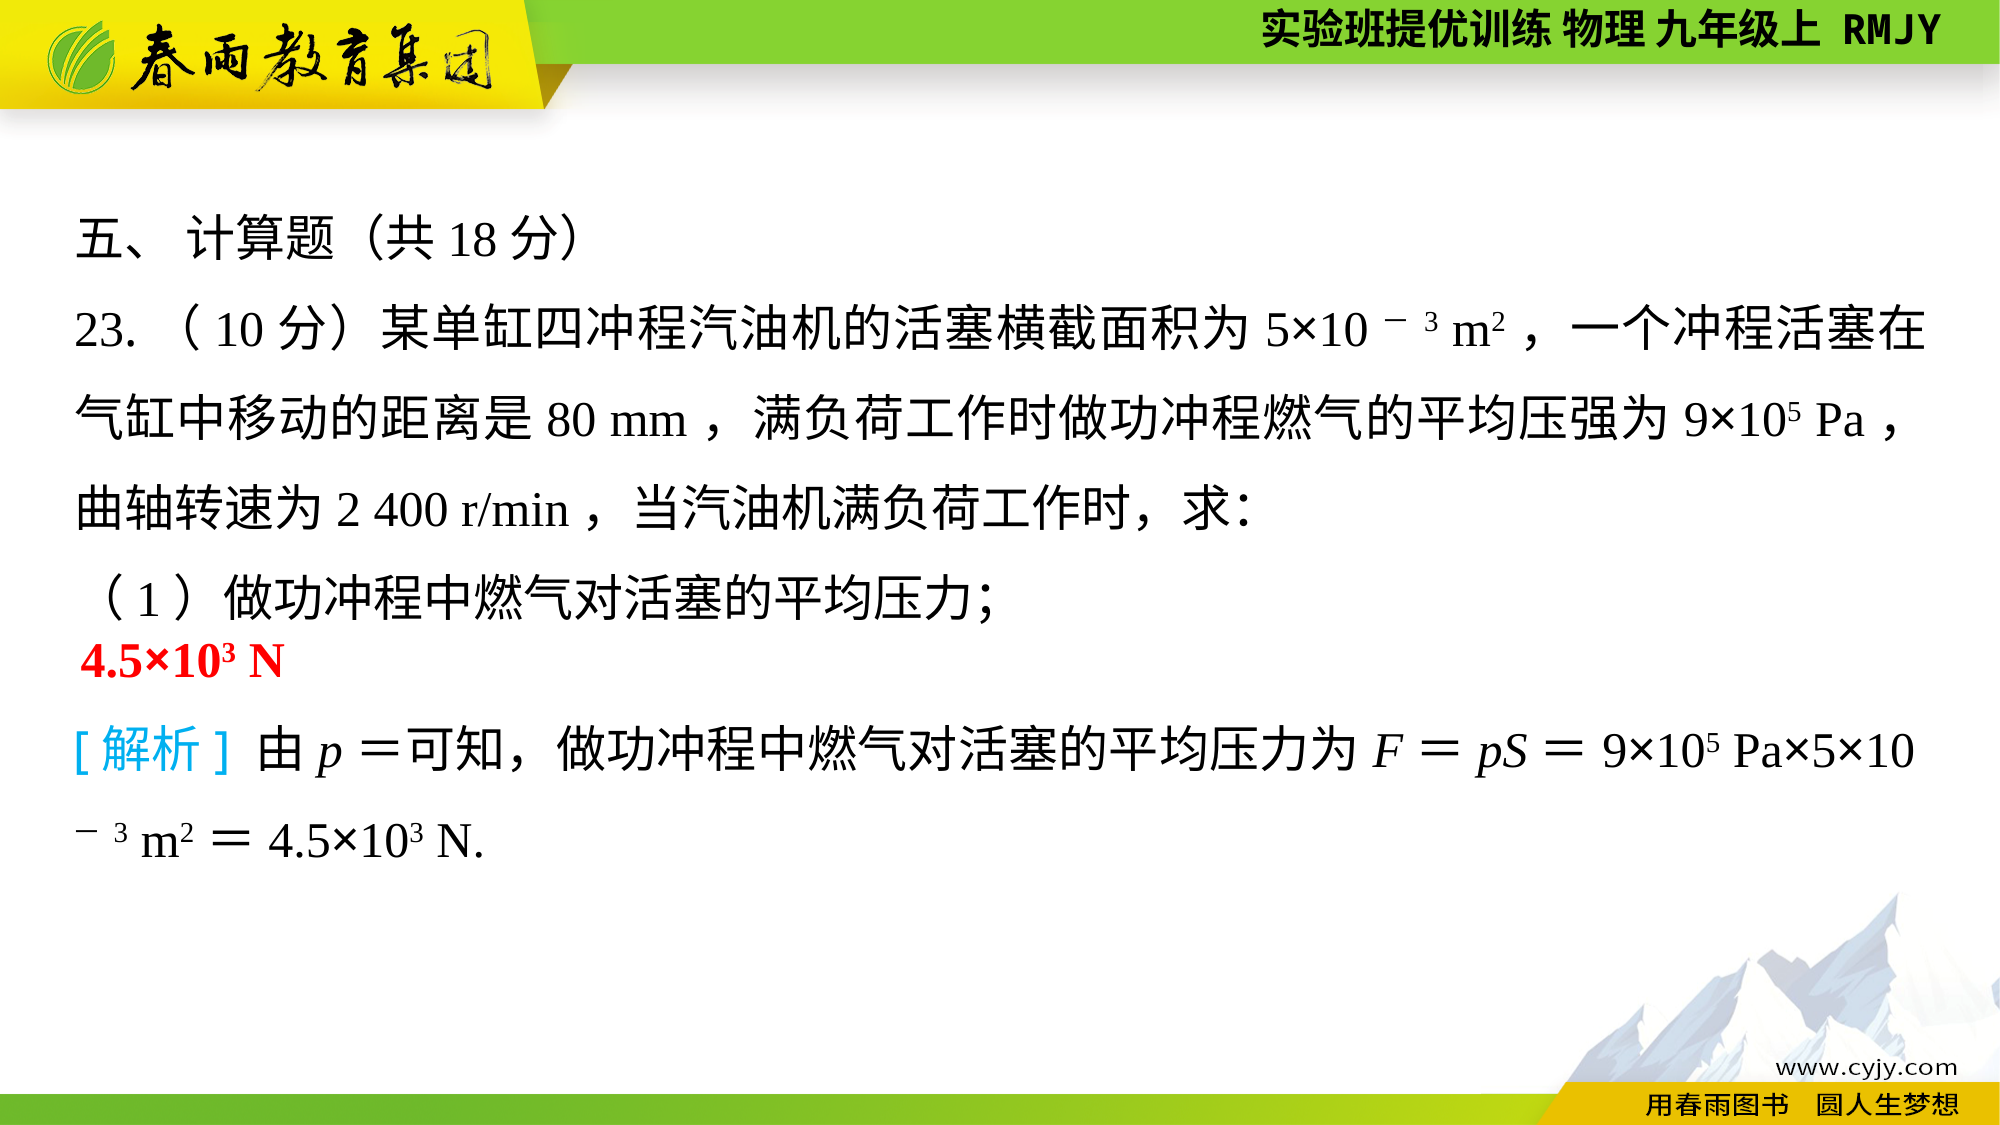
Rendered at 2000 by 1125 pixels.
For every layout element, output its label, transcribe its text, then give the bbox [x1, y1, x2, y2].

picture [0, 0, 2000, 1125]
text_box 4.5×103 N [65, 620, 362, 696]
list 五、 计算题（共18分） 23.（10分）某单缸四冲程汽油机的活塞横截面积为5×10－3 m2，一个冲程活塞在气缸中移动的距离是80 mm，满负荷工作时做功冲程燃气的平均压强为9×105 Pa，曲轴转速为2 400 r/min，当汽油机满负荷工作时，求： （1）做功冲程中燃气对活塞的平均压力； [59, 168, 1944, 627]
